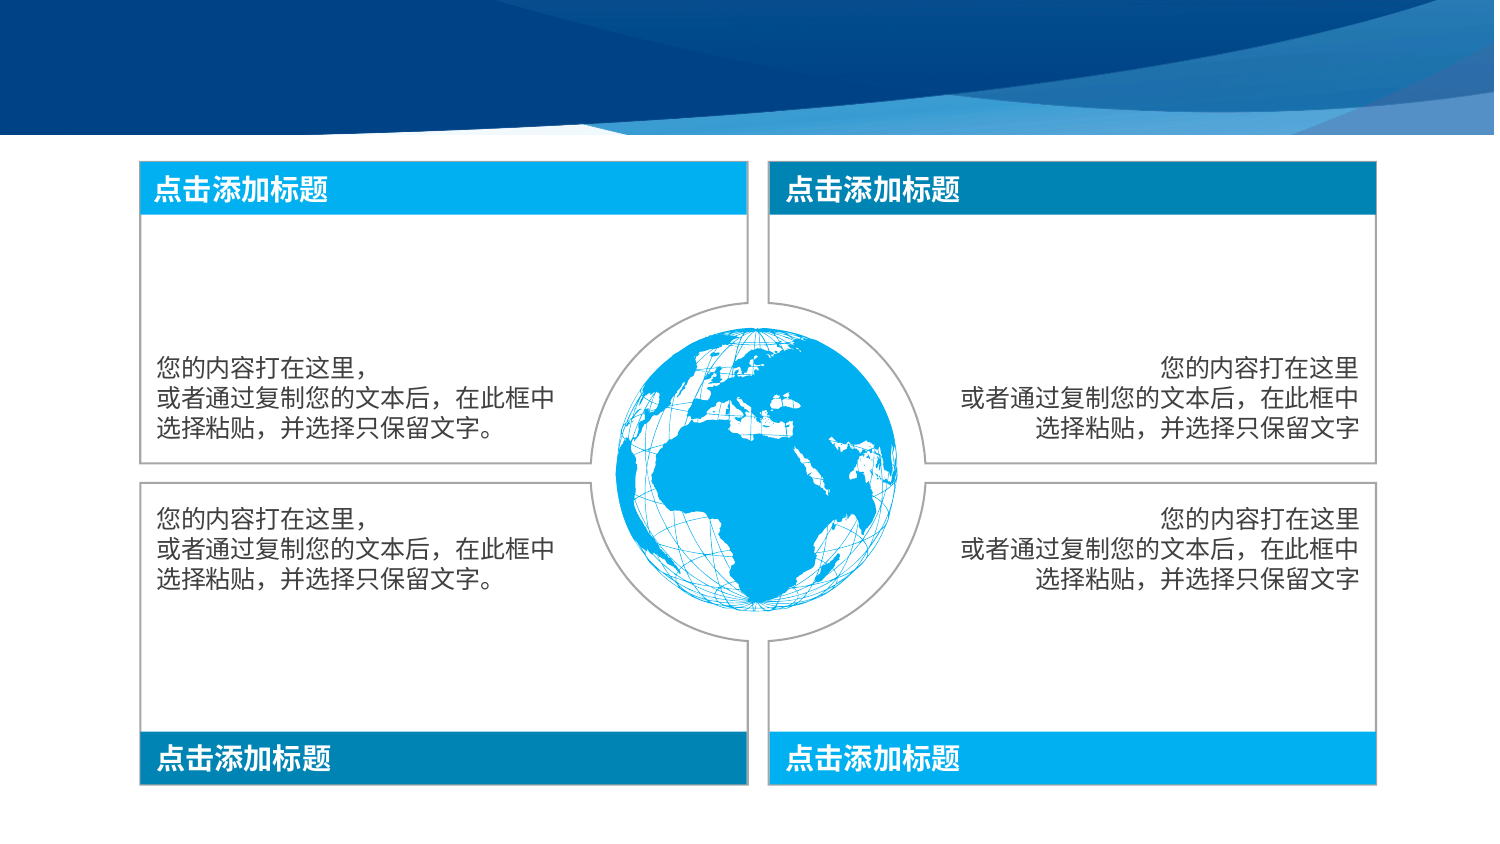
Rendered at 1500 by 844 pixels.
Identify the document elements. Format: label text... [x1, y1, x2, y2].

picture [0, 0, 1494, 135]
text_box 您的内容打在这里， 或者通过复制您的文本后，在此框中 选择粘贴，并选择只保留文字。 [140, 482, 748, 785]
text_box 您的内容打在这里 或者通过复制您的文本后，在此框中 选择粘贴，并选择只保留文字 [768, 482, 1376, 785]
text_box 点击添加标题 [769, 161, 1376, 215]
text_box 点击添加标题 [140, 731, 747, 785]
text_box 您的内容打在这里， 或者通过复制您的文本后，在此框中 选择粘贴，并选择只保留文字。 [140, 161, 748, 464]
text_box 您的内容打在这里 或者通过复制您的文本后，在此框中 选择粘贴，并选择只保留文字 [768, 161, 1376, 464]
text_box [615, 327, 899, 612]
text_box 点击添加标题 [769, 731, 1376, 785]
text_box 点击添加标题 [140, 161, 747, 215]
